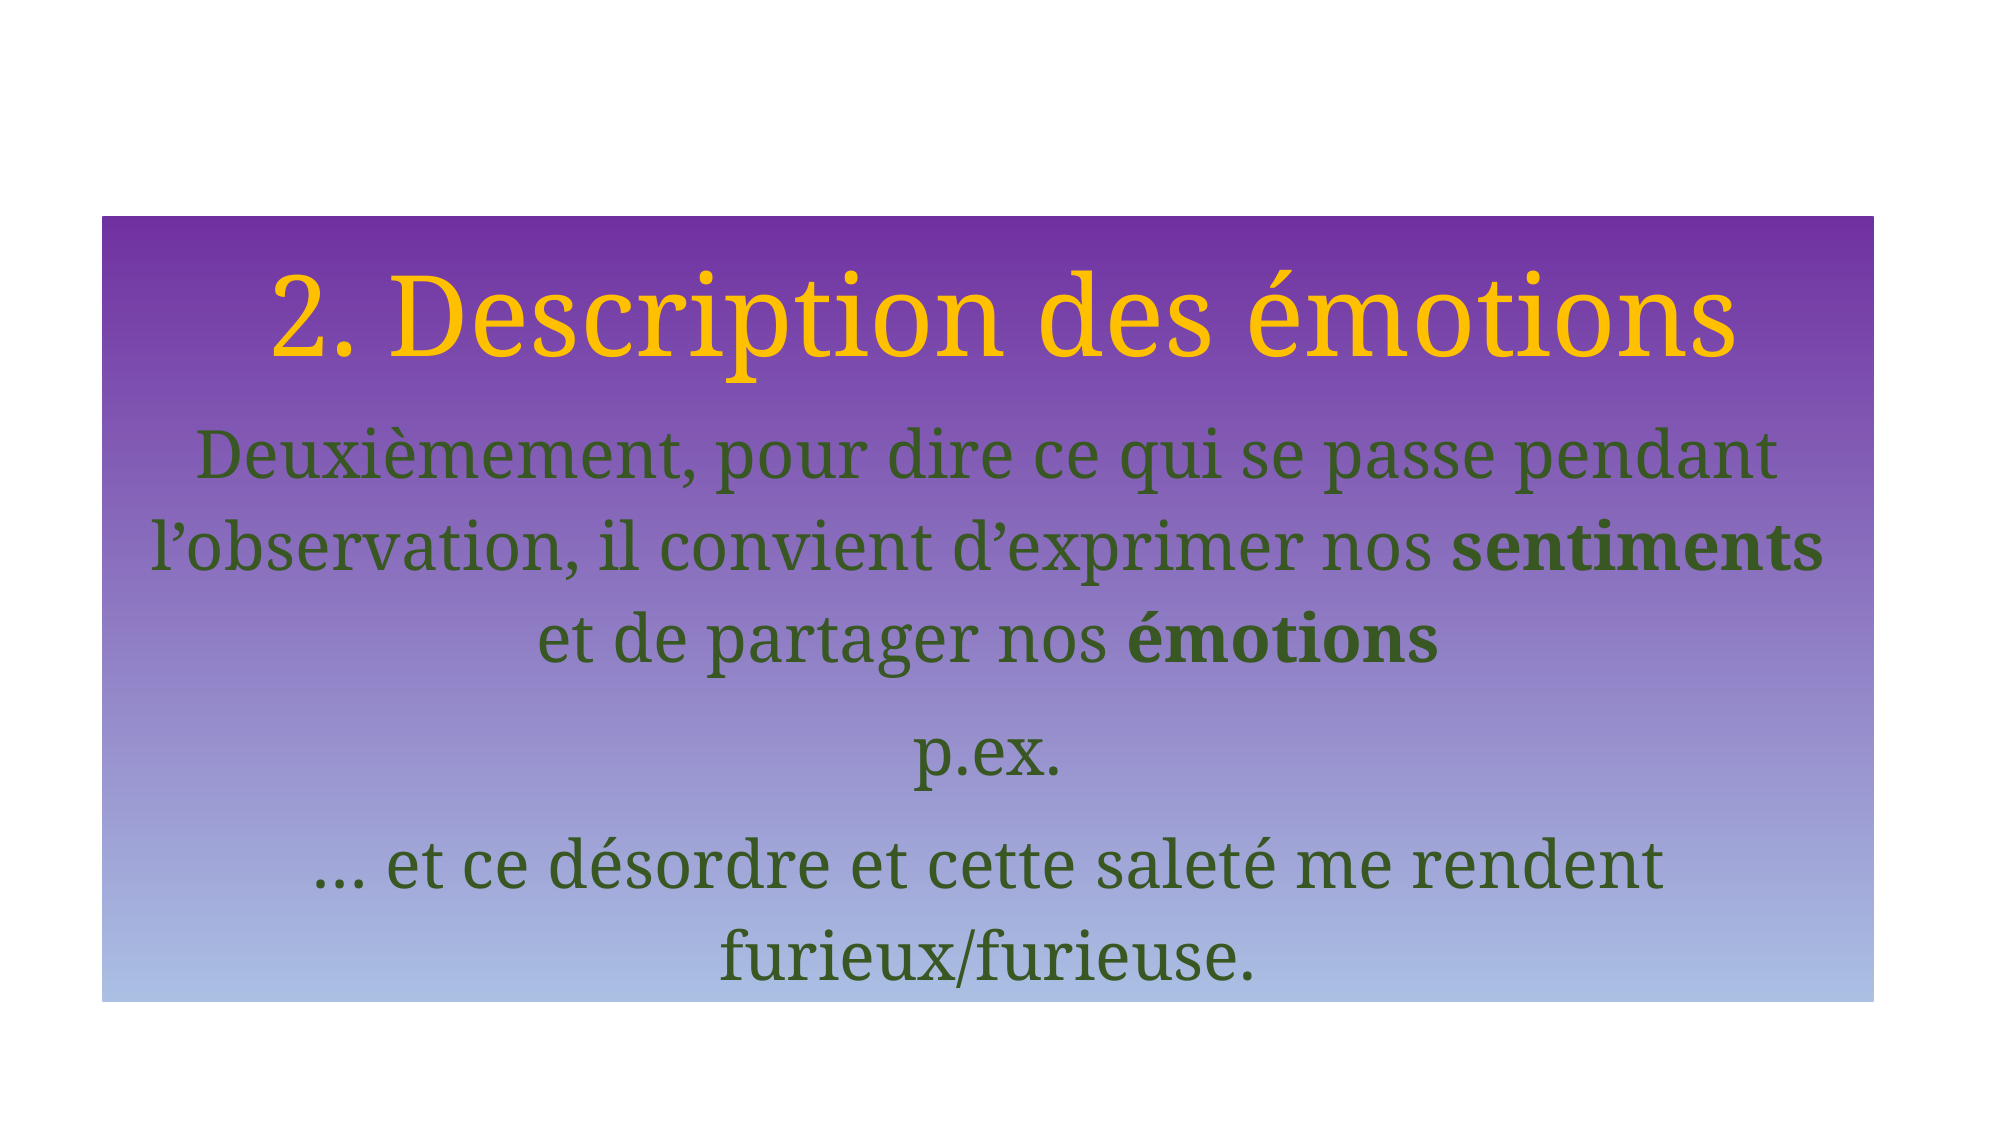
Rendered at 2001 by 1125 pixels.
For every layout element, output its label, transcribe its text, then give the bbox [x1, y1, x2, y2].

text_box 2. Description des émotions Deuxièmement, pour dire ce qui se passe pendant l’observation, il convient d’exprimer nos sentiments et de partager nos émotions p.ex. … et ce désordre et cette saleté me rendent furieux/furieuse. [102, 216, 1874, 1002]
